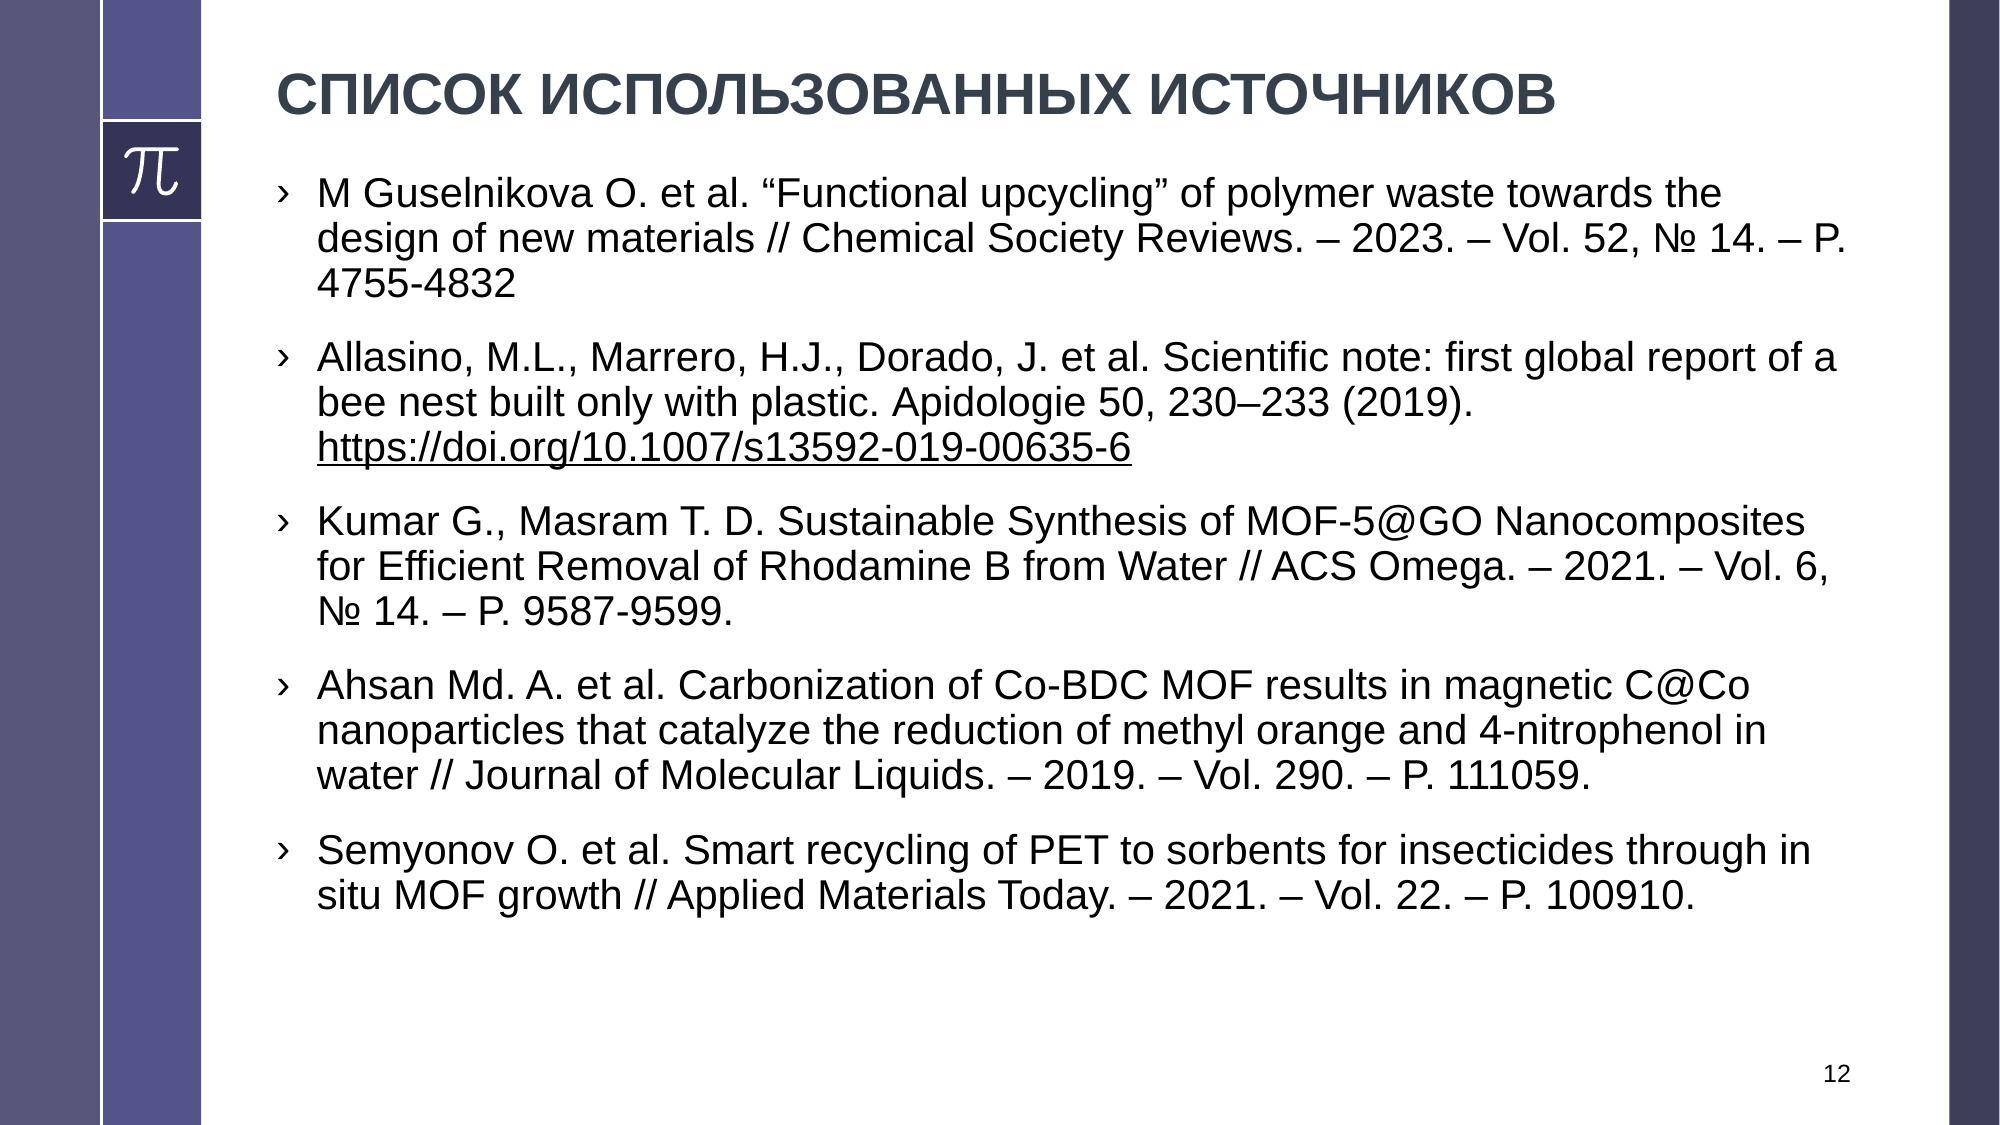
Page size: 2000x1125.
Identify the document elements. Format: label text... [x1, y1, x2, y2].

list М Guselnikova O. et al. “Functional upcycling” of polymer waste towards the design of new materials // Chemical Society Reviews. – 2023. – Vol. 52, № 14. – P. 4755-4832 Allasino, M.L., Marrero, H.J., Dorado, J. et al. Scientific note: first global report of a bee nest built only with plastic. Apidologie 50, 230–233 (2019). https://doi.org/10.1007/s13592-019-00635-6 Kumar G., Masram T. D. Sustainable Synthesis of MOF-5@GO Nanocomposites for Efficient Removal of Rhodamine B from Water // ACS Omega. – 2021. – Vol. 6, № 14. – P. 9587-9599. Ahsan Md. A. et al. Carbonization of Co-BDC MOF results in magnetic C@Co nanoparticles that catalyze the reduction of methyl orange and 4-nitrophenol in water // Journal of Molecular Liquids. – 2019. – Vol. 290. – P. 111059. Semyonov O. et al. Smart recycling of PET to sorbents for insecticides through in situ MOF growth // Applied Materials Today. – 2021. – Vol. 22. – P. 100910. [261, 164, 1867, 1013]
title СПИСОК ИСПОЛЬЗОВАННЫХ ИСТОЧНИКОВ [261, 46, 1867, 164]
text_box ‹#› [1766, 1042, 1867, 1103]
